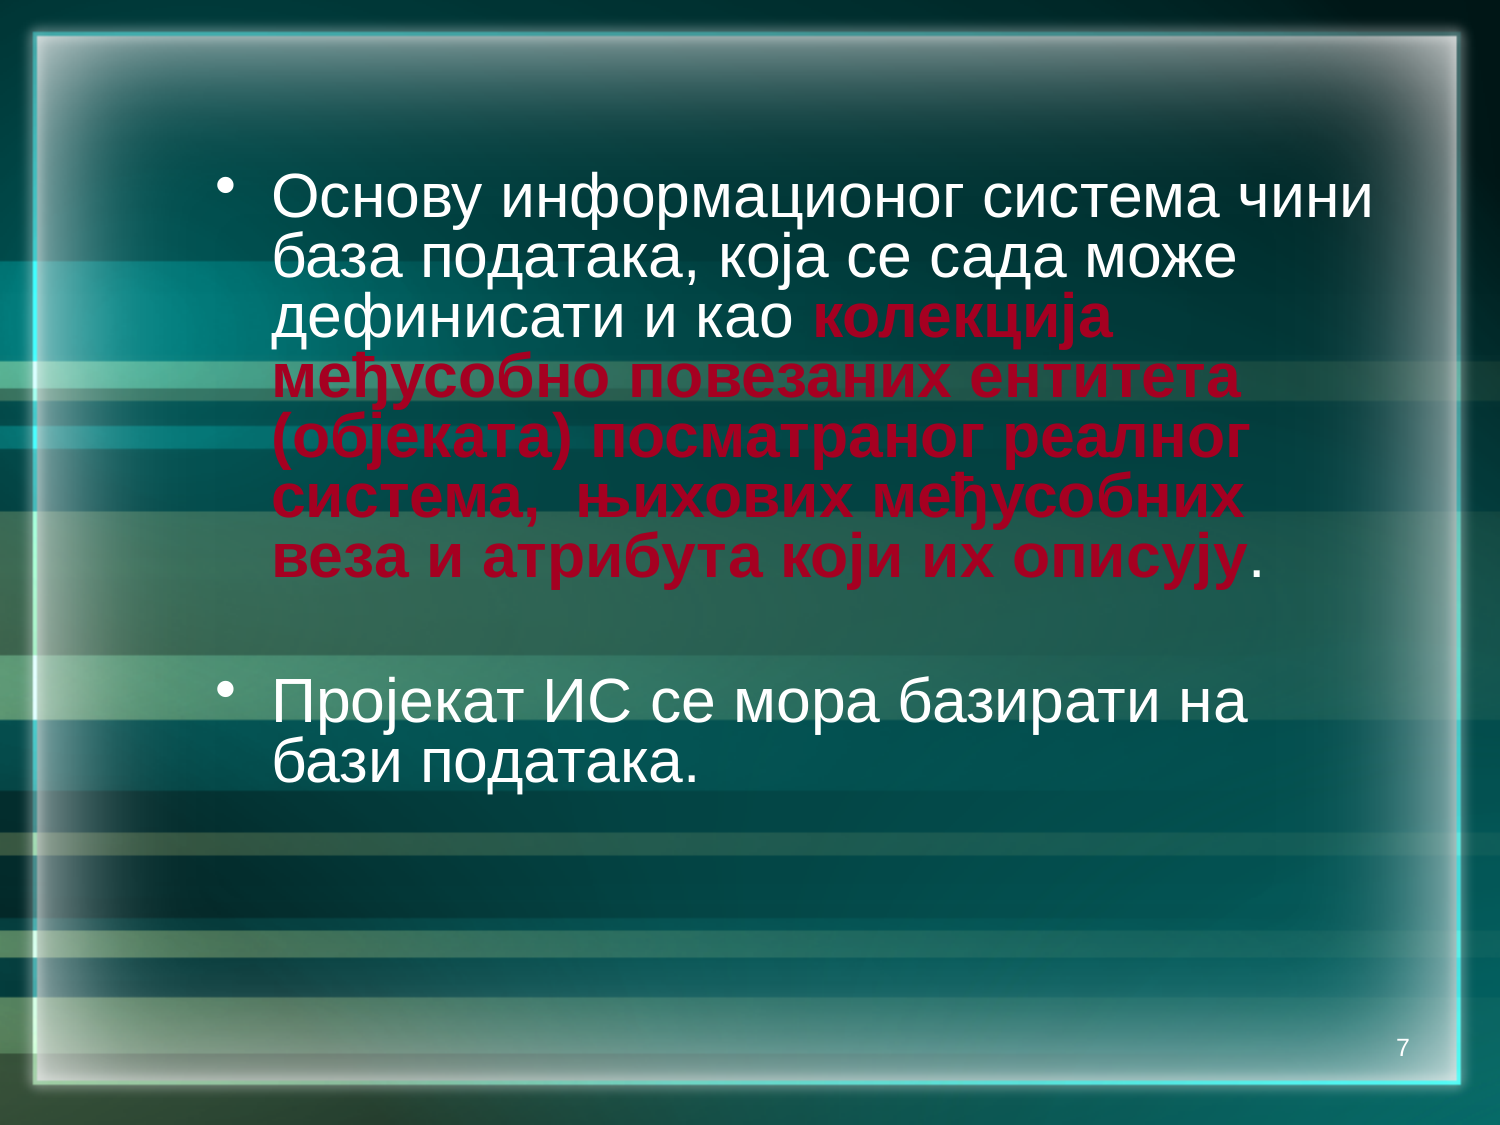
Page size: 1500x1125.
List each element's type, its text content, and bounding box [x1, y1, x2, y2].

text_box 7 [1074, 1024, 1425, 1088]
list Основу информационог система чини база података, која се сада може дефинисати и као колекција међусобно повезаних ентитета (објеката) посматраног реалног система, њихових међусобних веза и атрибута који их описују. Пројекат ИС се мора базирати на бази података. [199, 162, 1413, 856]
picture [0, 0, 1500, 1125]
